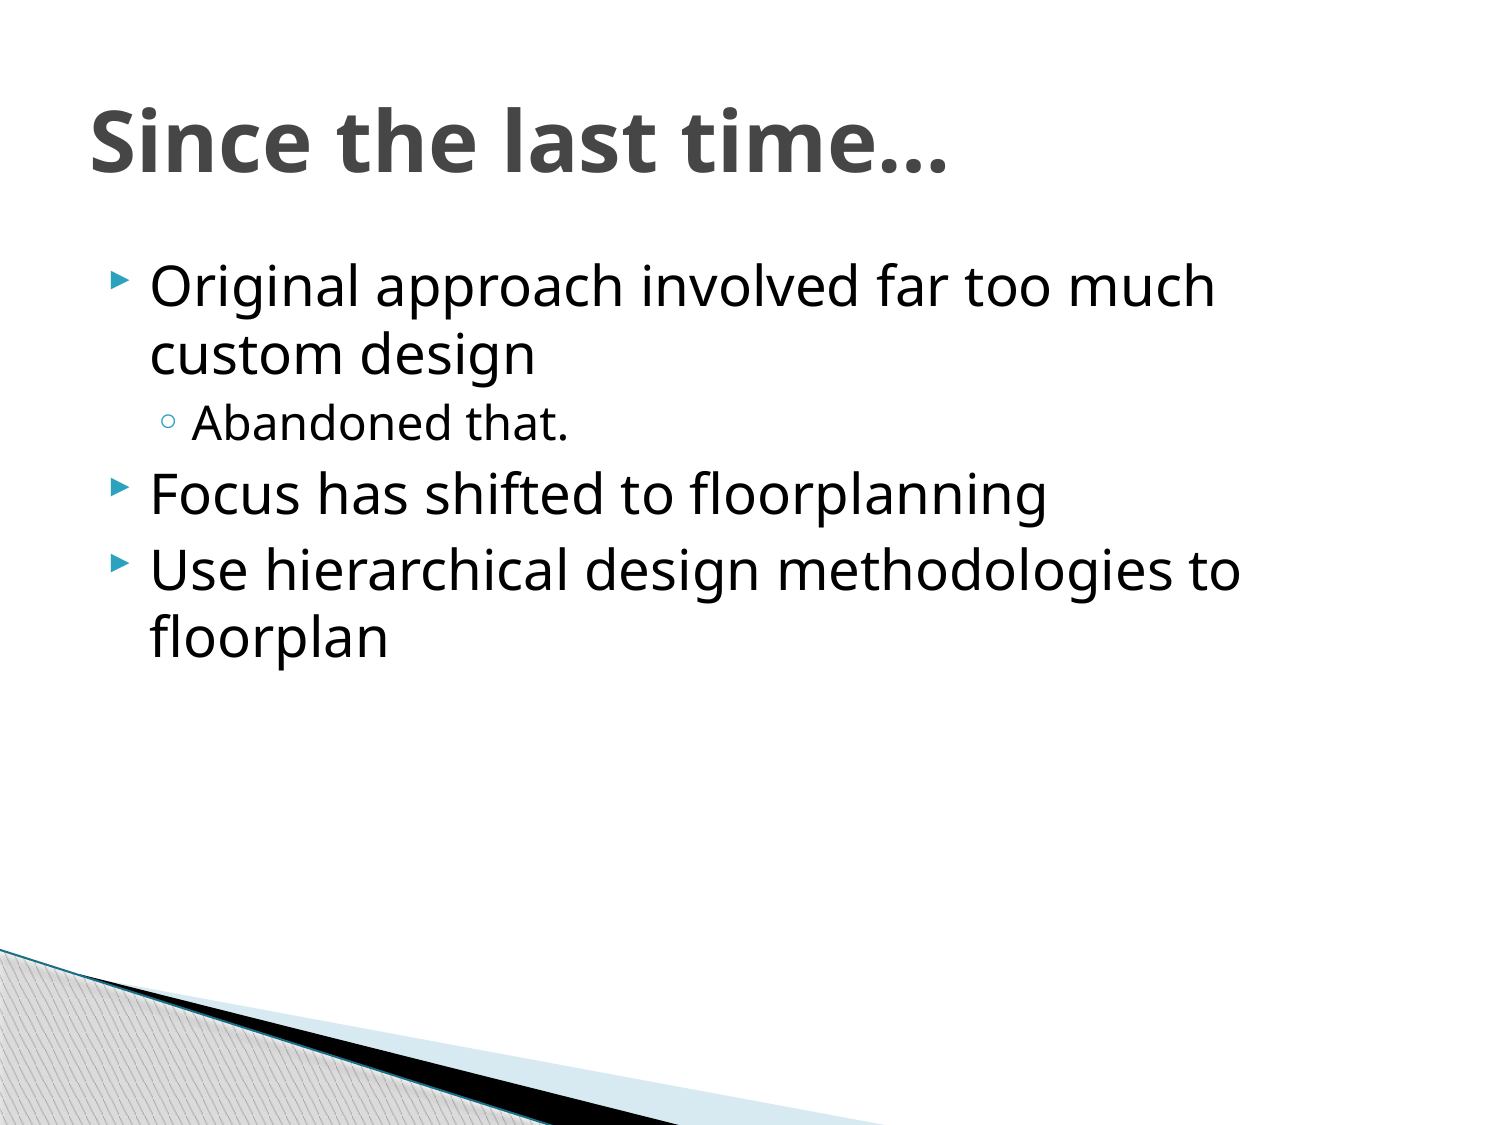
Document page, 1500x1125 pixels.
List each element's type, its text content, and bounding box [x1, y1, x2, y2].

list Original approach involved far too much custom design Abandoned that. Focus has shifted to floorplanning Use hierarchical design methodologies to floorplan [75, 243, 1425, 986]
title Since the last time… [75, 45, 1425, 233]
